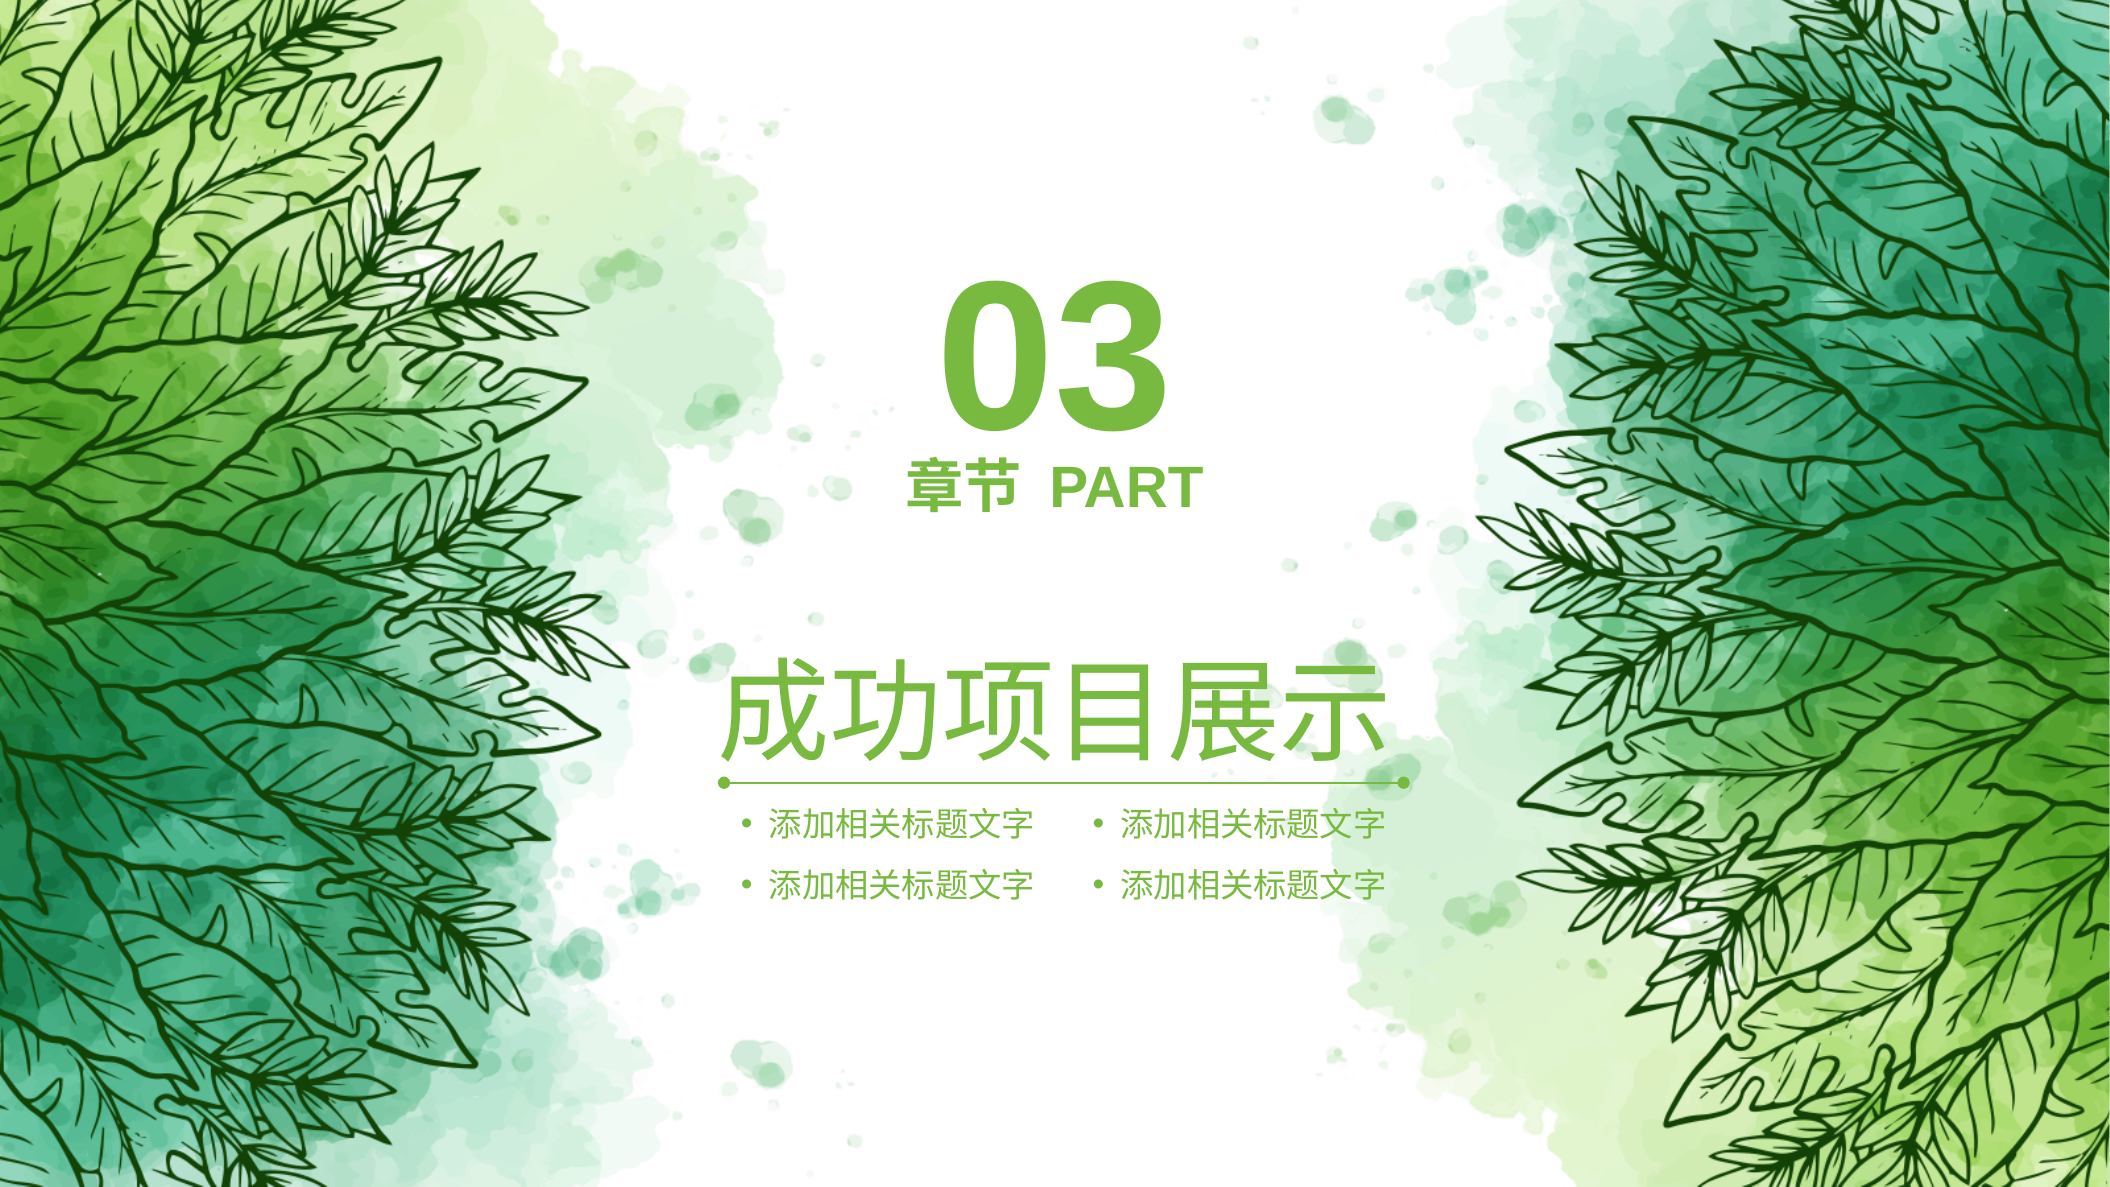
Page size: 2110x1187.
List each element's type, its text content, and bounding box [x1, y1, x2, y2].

text_box 添加相关标题文字 [726, 795, 1050, 851]
text_box 添加相关标题文字 [1077, 857, 1402, 912]
text_box 成功项目展示 [688, 640, 1422, 776]
text_box 添加相关标题文字 [726, 857, 1050, 912]
text_box [0, 0, 2110, 1187]
text_box 添加相关标题文字 [1077, 795, 1402, 851]
text_box 03 [915, 216, 1194, 449]
text_box 章节 PART [770, 449, 1339, 520]
